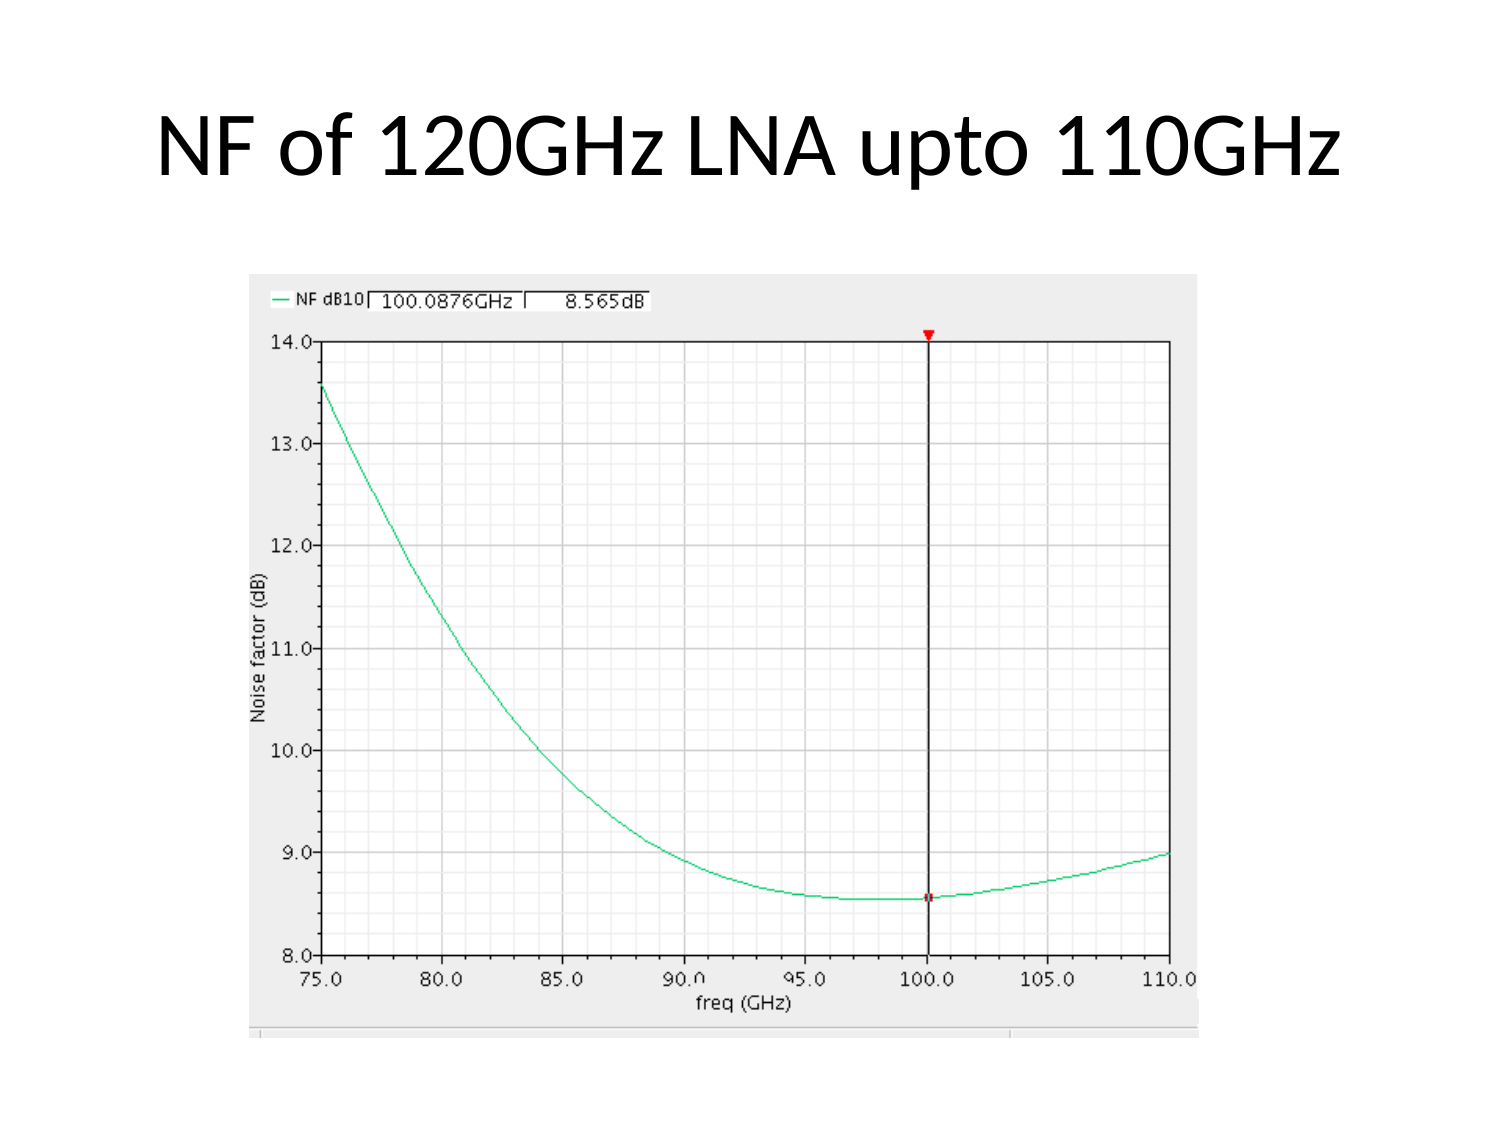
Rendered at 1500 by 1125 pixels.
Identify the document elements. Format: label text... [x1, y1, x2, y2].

title NF of 120GHz LNA upto 110GHz [75, 45, 1425, 233]
picture [249, 274, 1199, 1038]
